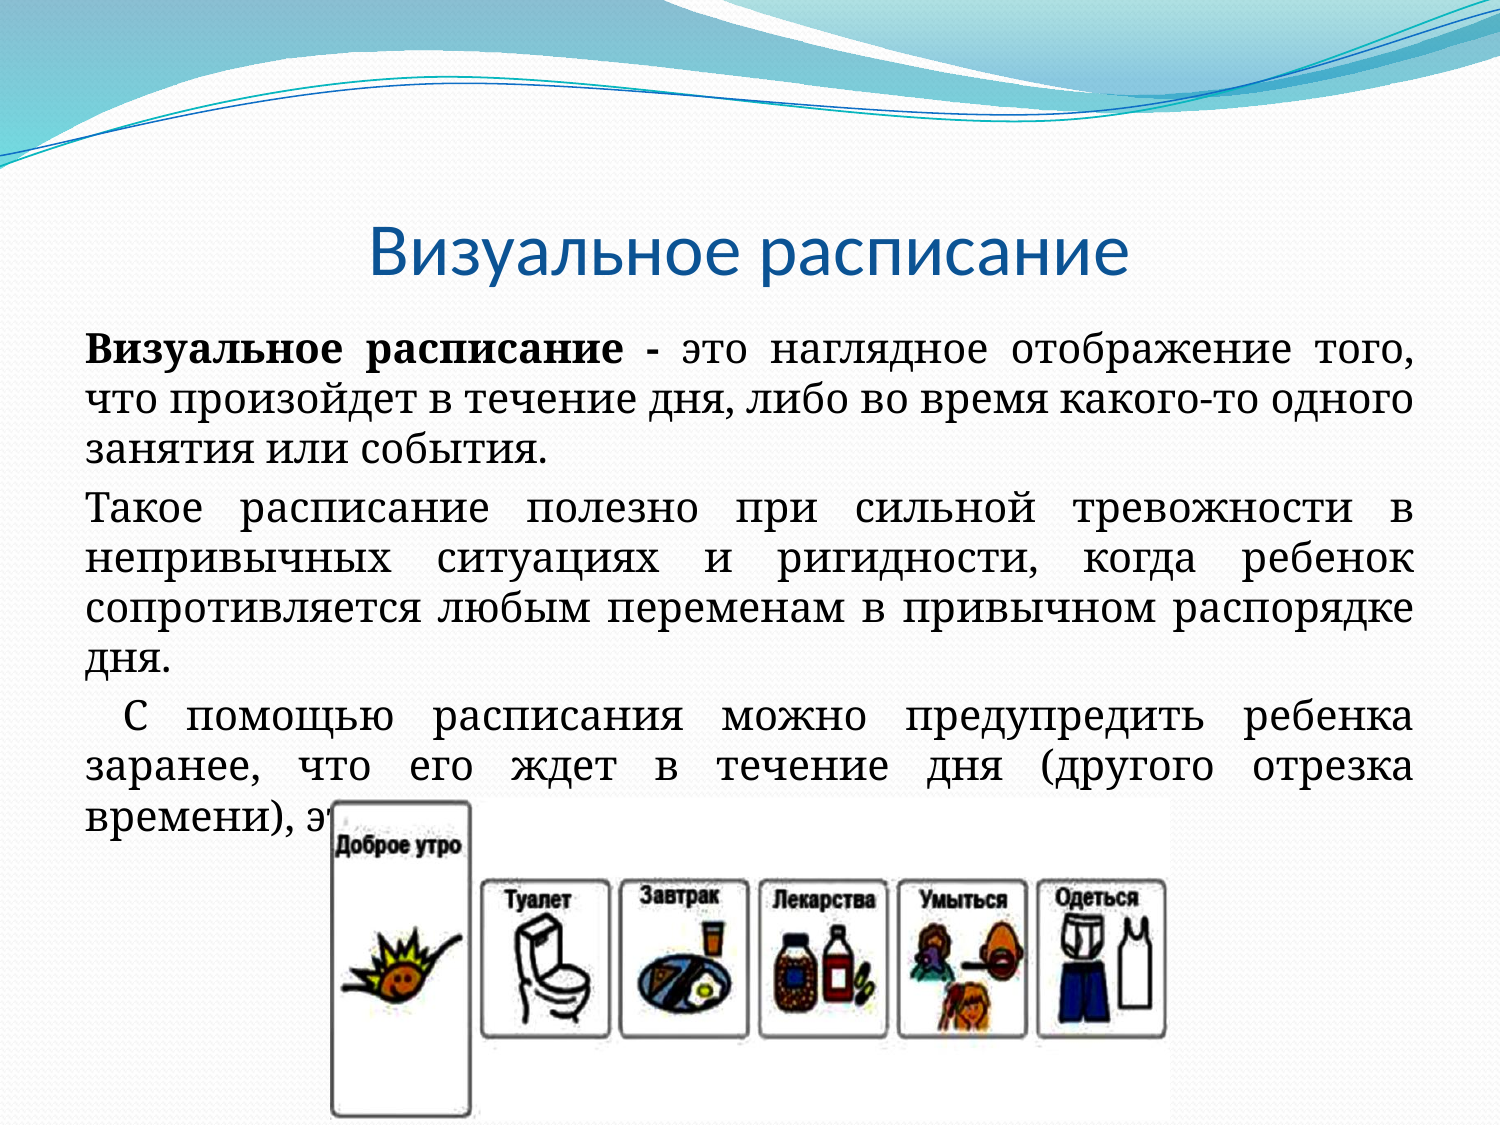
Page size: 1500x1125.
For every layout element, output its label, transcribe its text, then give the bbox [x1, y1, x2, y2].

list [330, 798, 1170, 1120]
title Визуальное расписание [0, 0, 1500, 291]
list Визуальное расписание - это наглядное отображение того, что произойдет в течение дня, либо во время какого-то одного занятия или события. Такое расписание полезно при сильной тревожности в непривычных ситуациях и ригидности, когда ребенок сопротивляется любым переменам в привычном распорядке дня. С помощью расписания можно предупредить ребенка заранее, что его ждет в течение дня (другого отрезка времени), это помогает снизить тревожность. [81, 314, 1418, 874]
